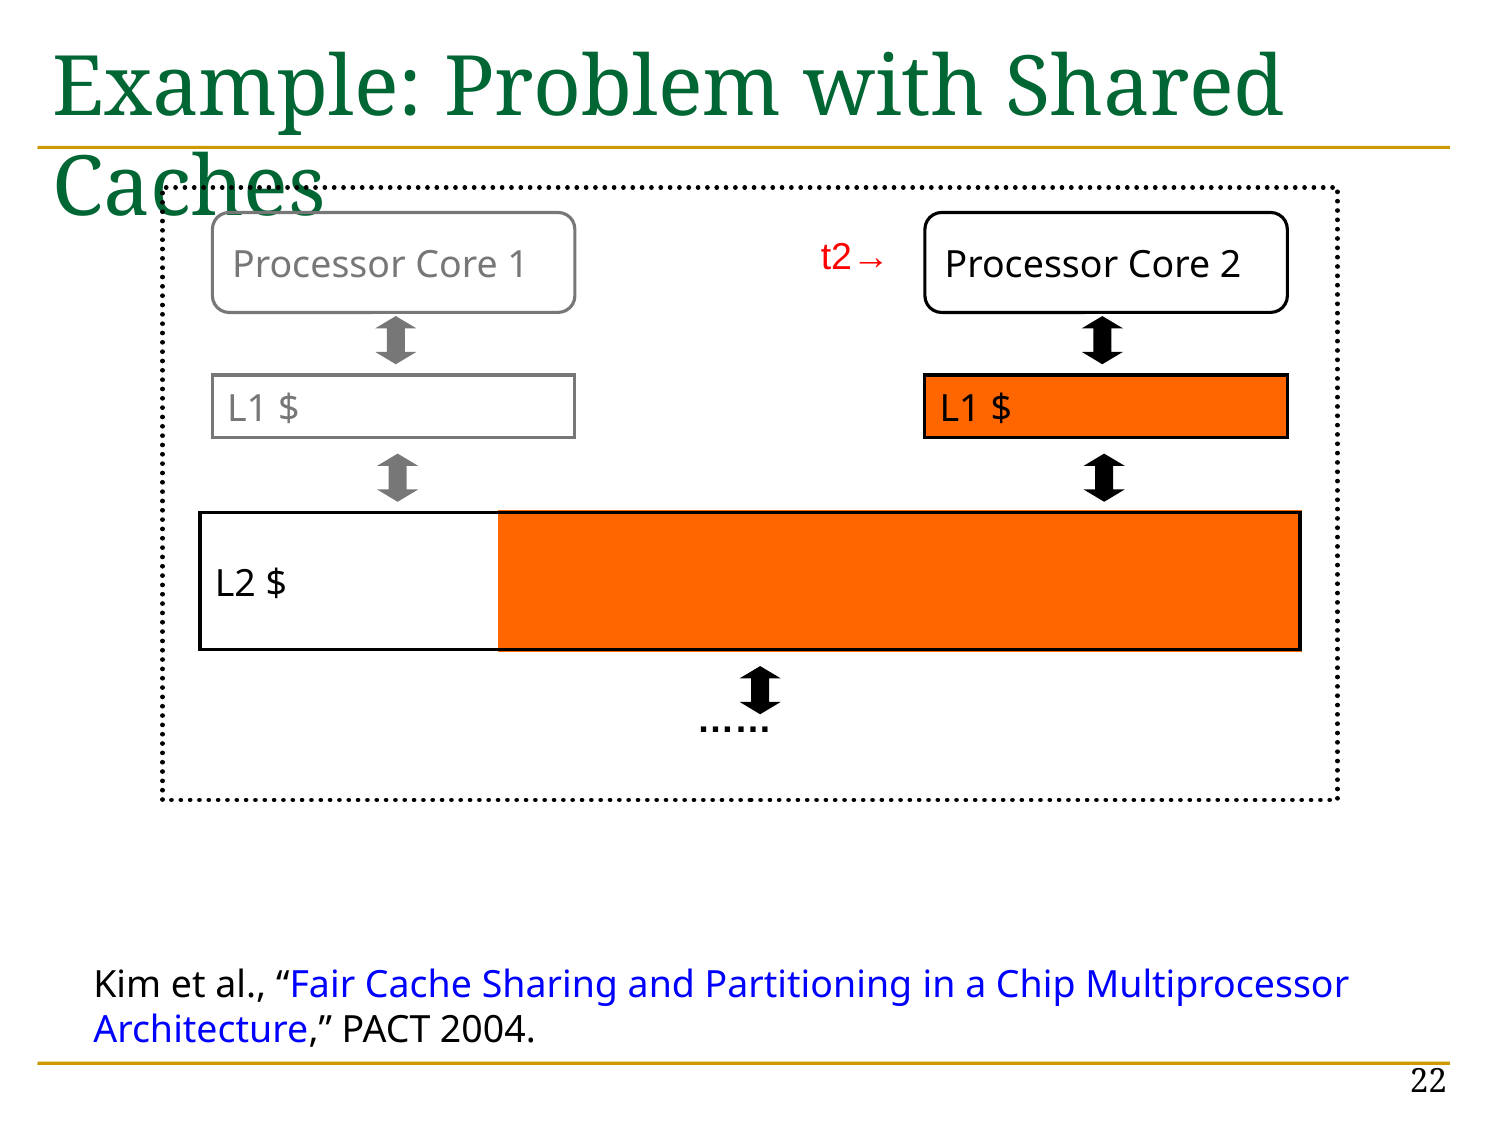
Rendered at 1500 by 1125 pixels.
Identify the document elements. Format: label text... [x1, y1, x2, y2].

text_box t2→ [805, 224, 938, 285]
text_box Kim et al., “Fair Cache Sharing and Partitioning in a Chip Multiprocessor Architecture,” PACT 2004. [3, 952, 1447, 1057]
title Example: Problem with Shared Caches [37, 24, 1450, 200]
slide_number 22 [1111, 1036, 1462, 1112]
text_box [745, 667, 776, 713]
text_box [162, 187, 1338, 800]
